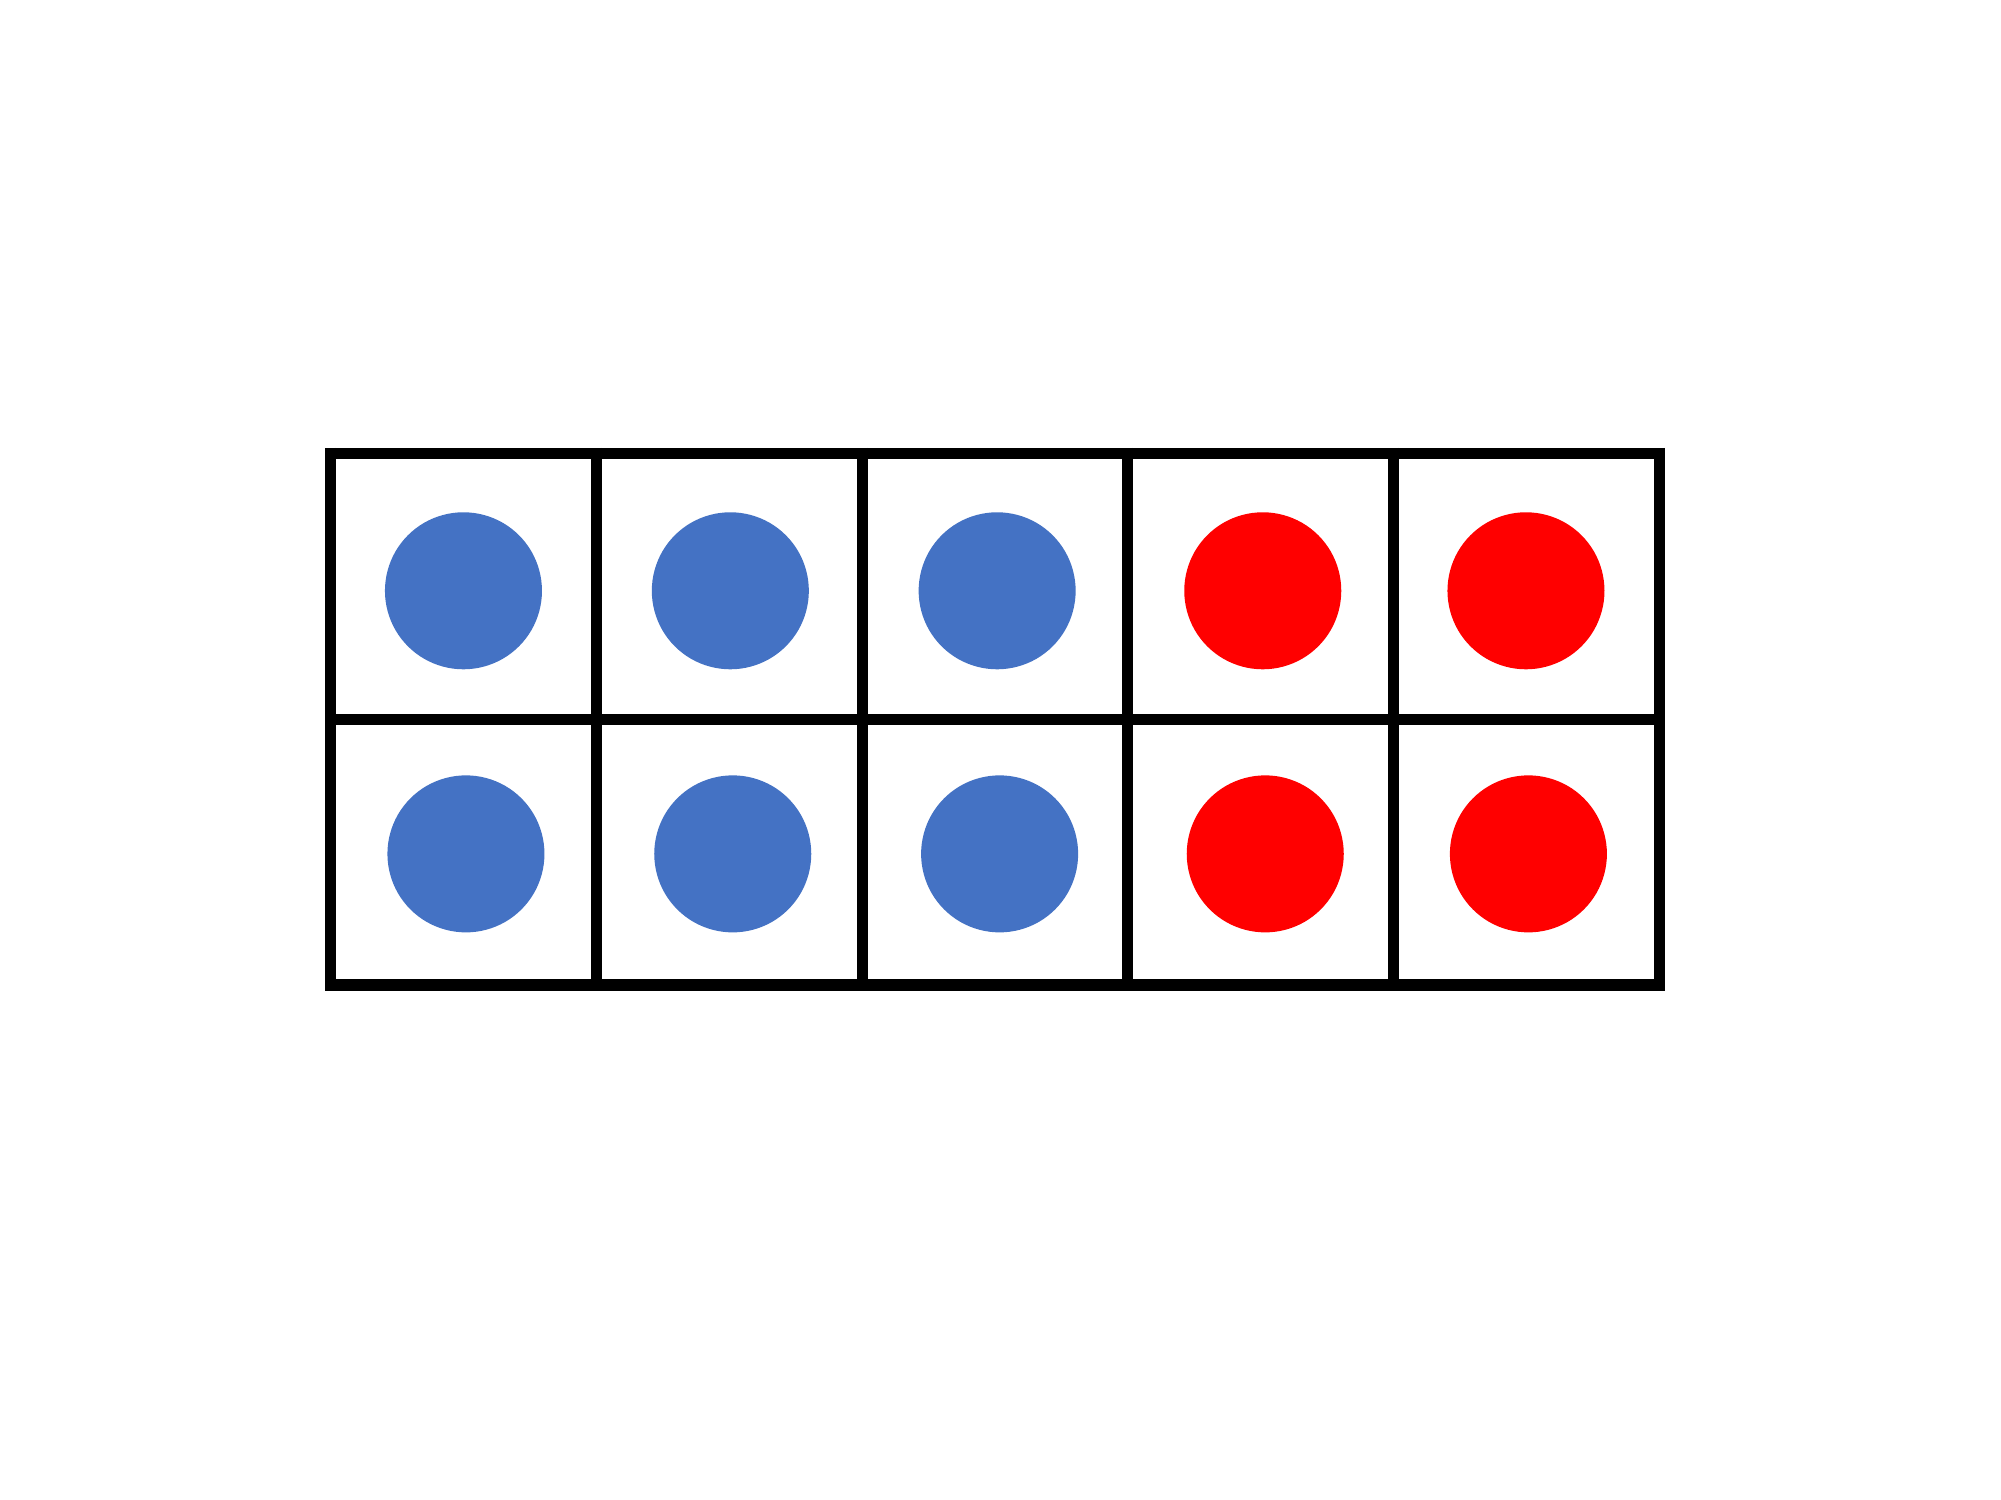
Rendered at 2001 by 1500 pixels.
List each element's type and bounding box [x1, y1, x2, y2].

table_header [336, 459, 591, 714]
table_header [602, 459, 857, 714]
table_header [1133, 459, 1388, 714]
text_box [924, 779, 1075, 929]
text_box [1187, 515, 1338, 666]
table_cell [602, 725, 857, 979]
text_box [655, 515, 806, 666]
text_box [388, 515, 539, 666]
text_box [1451, 515, 1601, 666]
table_header [868, 459, 1122, 714]
text_box [922, 515, 1072, 666]
text_box [1190, 779, 1341, 929]
text_box [657, 779, 808, 929]
text_box [391, 779, 541, 929]
text_box [1453, 779, 1604, 929]
table_cell [1133, 725, 1388, 979]
table_cell [336, 725, 591, 979]
table_cell [1399, 725, 1654, 979]
table_header [1399, 459, 1654, 714]
table_cell [868, 725, 1122, 979]
